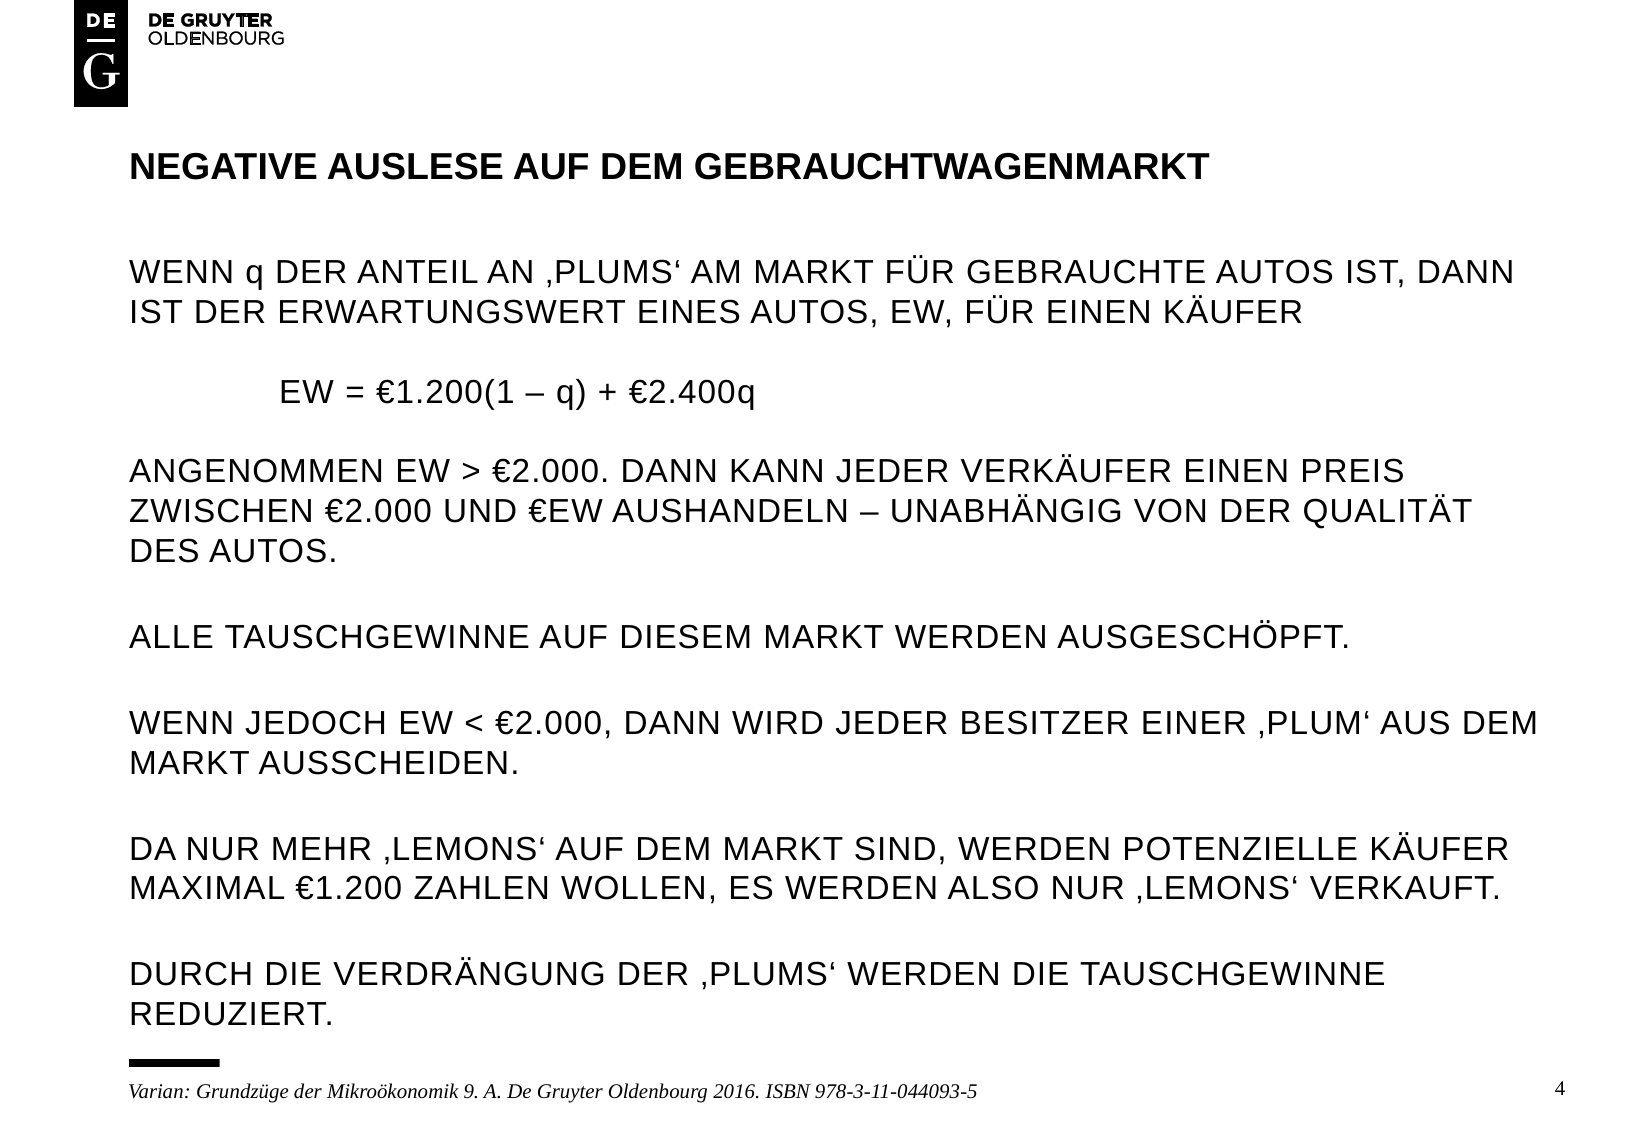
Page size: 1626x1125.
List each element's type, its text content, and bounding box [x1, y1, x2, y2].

title Negative auslese auf dem gebrauchtwagenmarkt [129, 142, 1556, 203]
slide_number 4 [1554, 1074, 1614, 1104]
list Wenn q der Anteil an ‚plums‘ am markt für gebrauchte autos ist, dann ist der erwartungswert eines autos, EW, für einen käufer EW = €1.200(1 – q) + €2.400q angenommen EW > €2.000. dann kann jeder verkäufer einen preis zwischen €2.000 und €eW aushandeln – unabhängig von der Qualität des autoS. Alle Tauschgewinne auf diesem markt werden ausgeschöpft. Wenn jedoch eW < €2.000, dann wird jeder BESITZER einer ‚plum‘ aus dem Markt ausscheiden. Da nur mehr ‚lemons‘ auf dem markt sind, werden potenzielle käufer maximal €1.200 zahlen wollen, es werden also nur ‚lemons‘ verkauft. Durch die verdrängung der ‚plums‘ werden die tauschgewinne reduziert. [129, 249, 1556, 1042]
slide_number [128, 1077, 1539, 1108]
